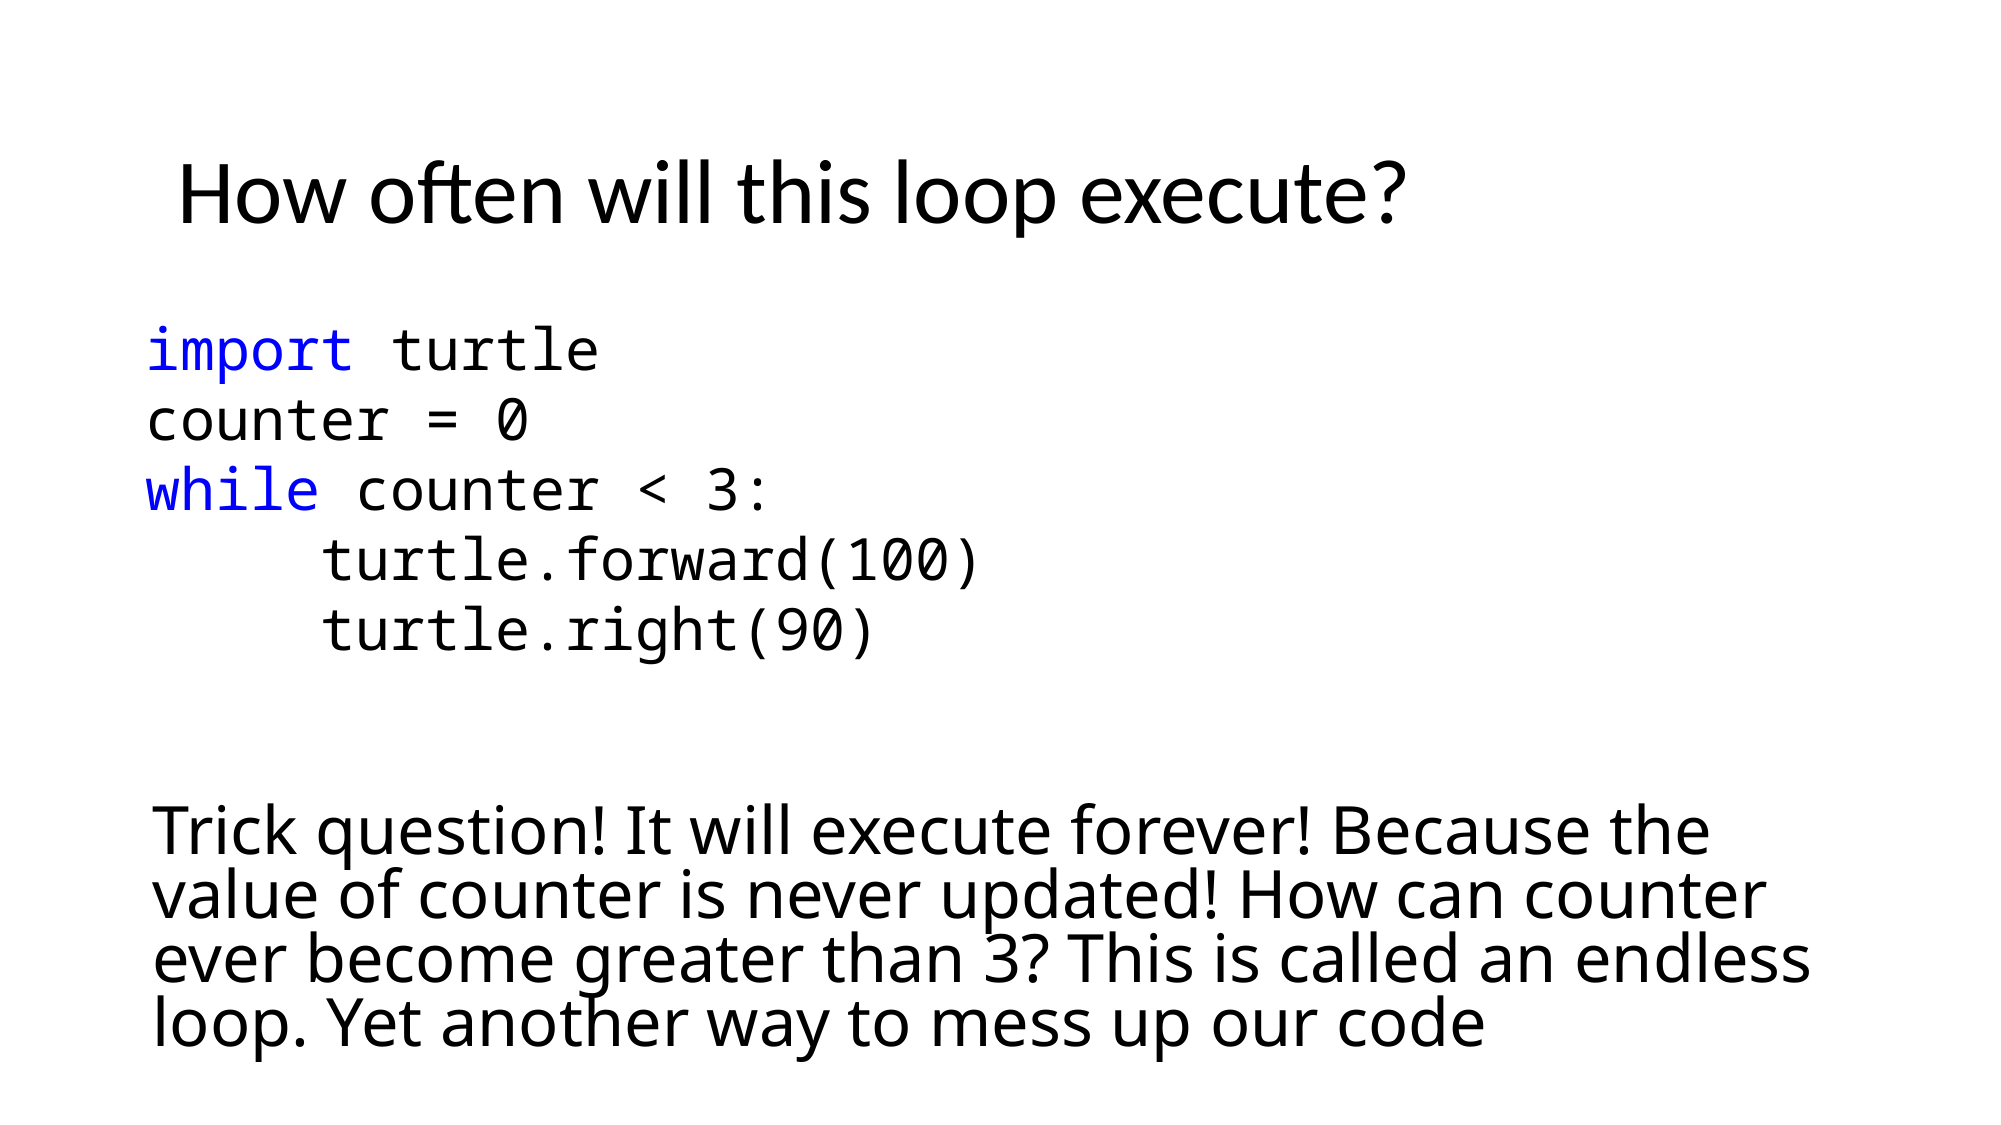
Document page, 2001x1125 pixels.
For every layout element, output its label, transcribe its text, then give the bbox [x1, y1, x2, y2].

text_box How often will this loop execute? [162, 84, 1888, 303]
title Trick question! It will execute forever! Because the value of counter is never updated! How can counter ever become greater than 3? This is called an endless loop. Yet another way to mess up our code [137, 795, 1863, 1014]
text_box import turtle counter = 0 while counter < 3: turtle.forward(100) turtle.right(90) [130, 304, 1001, 740]
